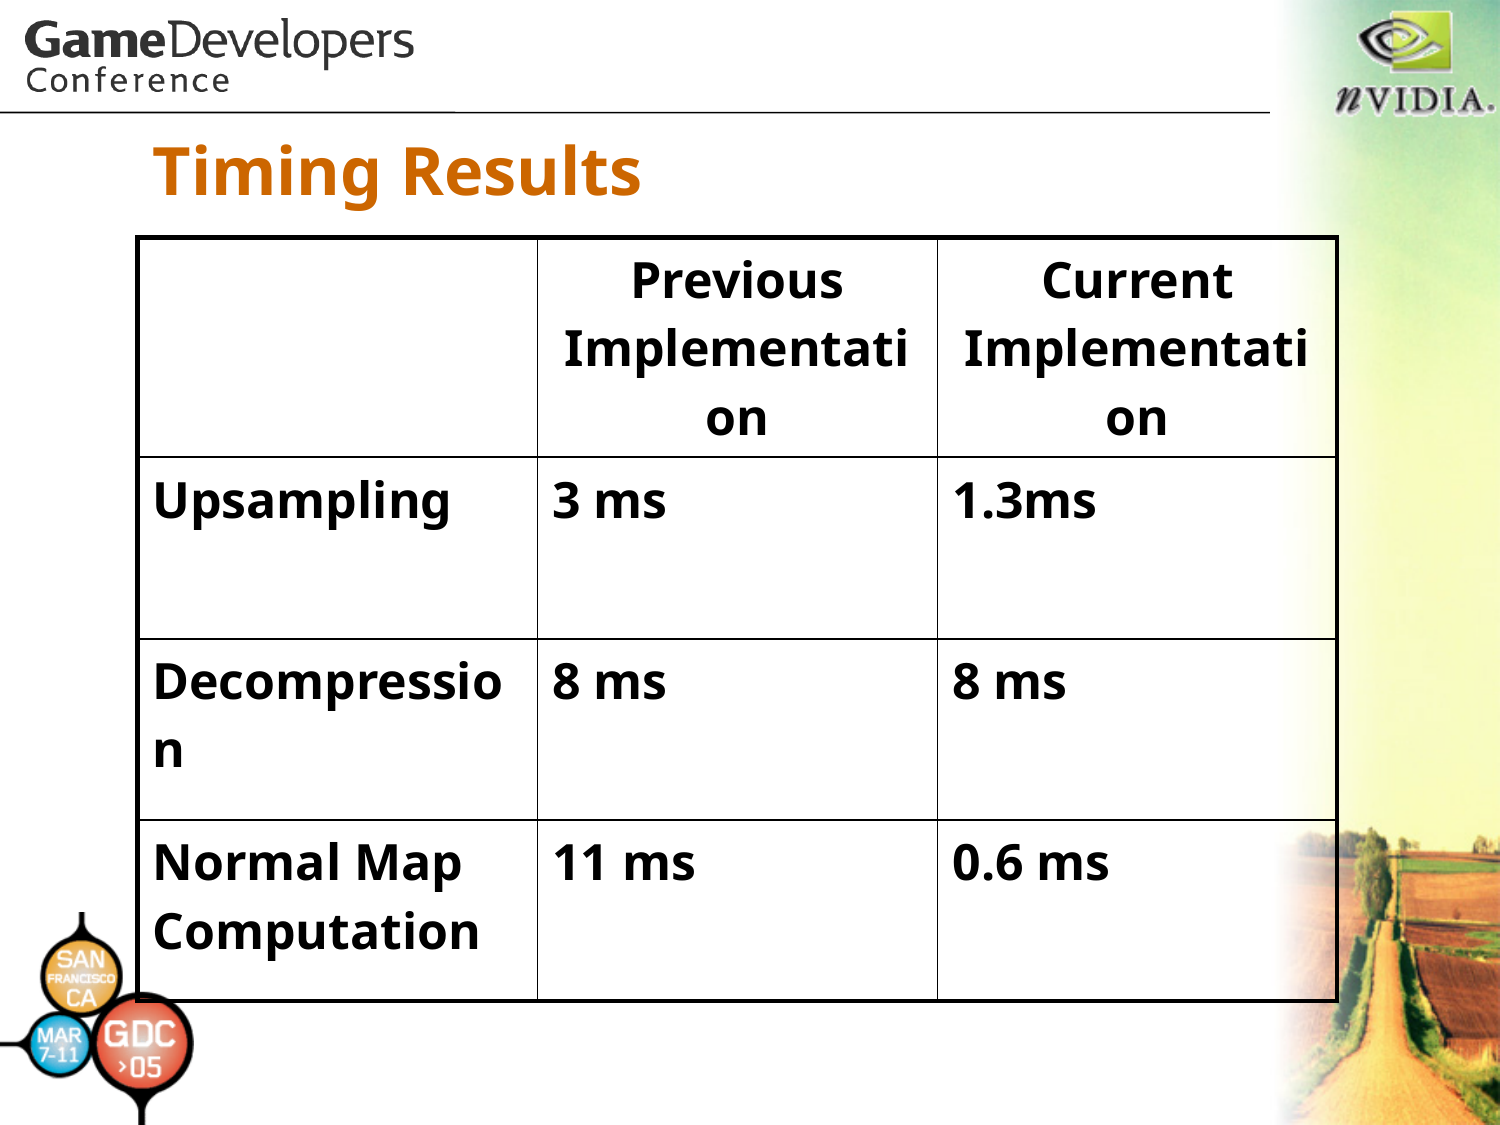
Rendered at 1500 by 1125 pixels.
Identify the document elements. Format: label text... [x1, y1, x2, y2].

table_cell 1.3ms [938, 458, 1335, 638]
table_cell 8 ms [938, 640, 1335, 819]
table_header [140, 240, 537, 456]
table_header Current Implementation [938, 240, 1335, 456]
table_cell 8 ms [538, 640, 937, 819]
table_cell 3 ms [538, 458, 937, 638]
table_cell Decompression [140, 640, 537, 819]
table_header Previous Implementation [538, 240, 937, 456]
table_cell 0.6 ms [938, 821, 1335, 999]
table_cell Normal Map Computation [140, 821, 537, 999]
picture [1270, 0, 1500, 1125]
title Timing Results [137, 112, 1338, 225]
table_cell Upsampling [140, 458, 537, 638]
picture [0, 0, 438, 110]
table_cell 11 ms [538, 821, 937, 999]
picture [0, 912, 194, 1125]
